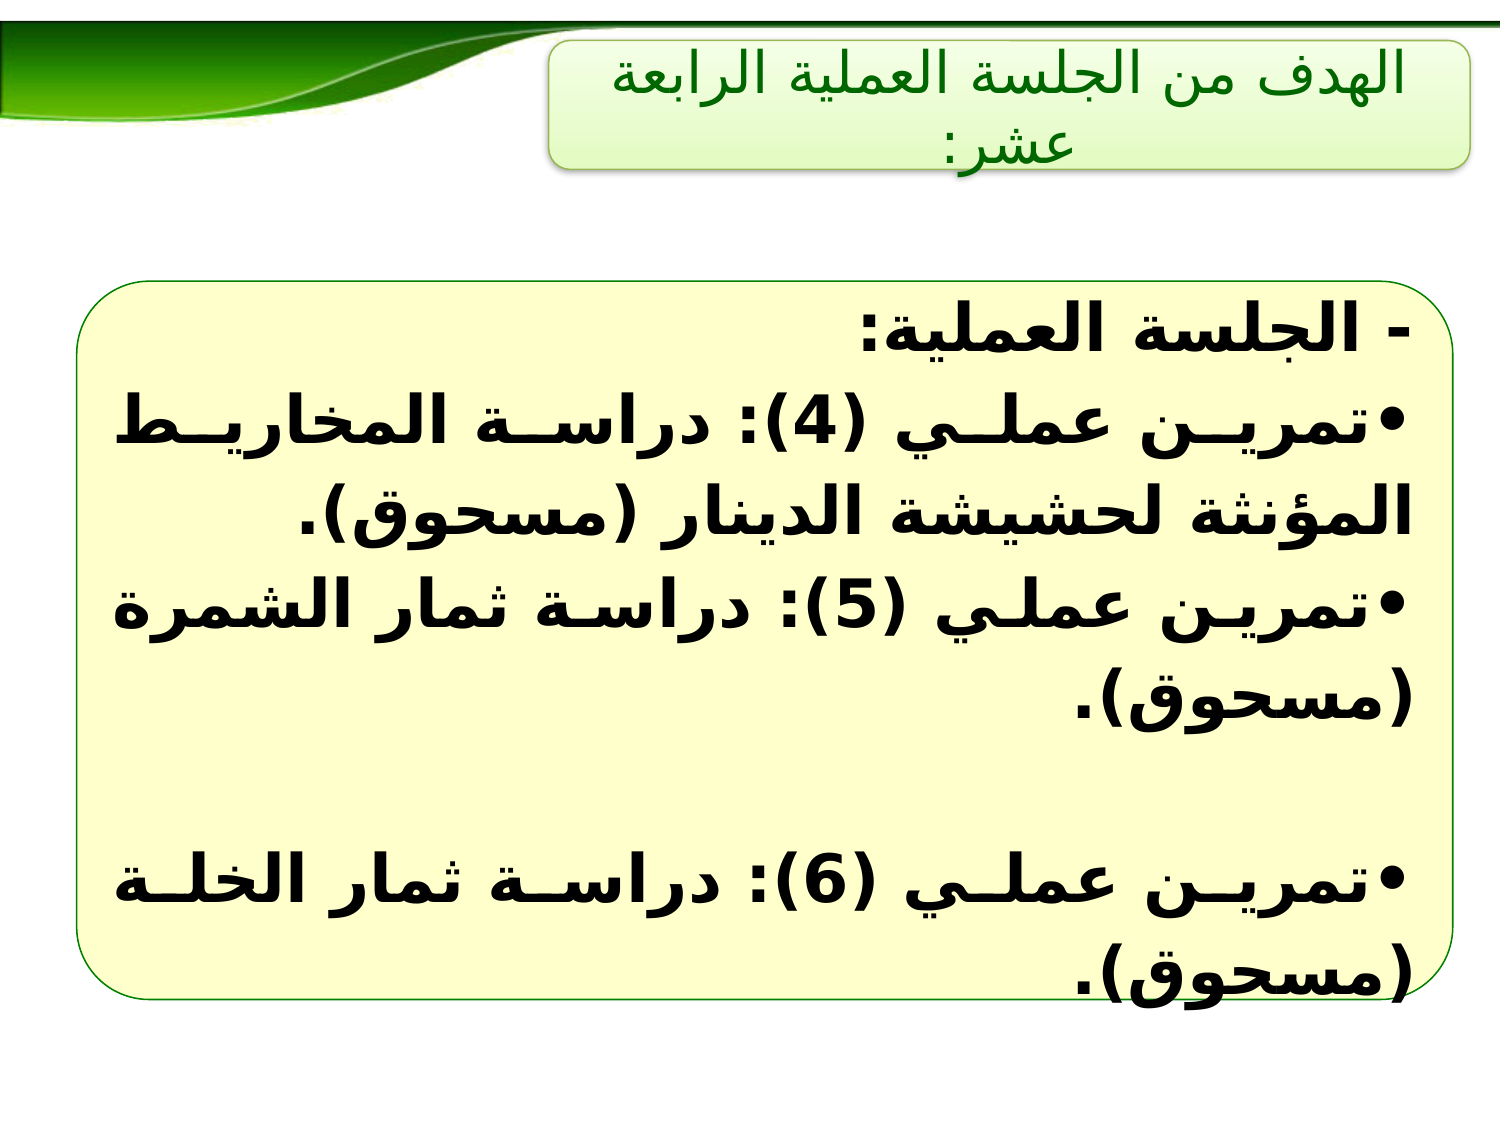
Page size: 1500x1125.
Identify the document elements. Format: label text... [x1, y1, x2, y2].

picture [0, 0, 1500, 130]
text_box - الجلسة العملية: • تمرين عملي (4): دراسة المخاريط المؤنثة لحشيشة الدينار (مسحوق). • تمرين عملي (5): دراسة ثمار الشمرة (مسحوق). • تمرين عملي (6): دراسة ثمار الخلة (مسحوق). [76, 281, 1453, 1000]
text_box الهدف من الجلسة العملية الرابعة عشر: [547, 137, 1471, 171]
